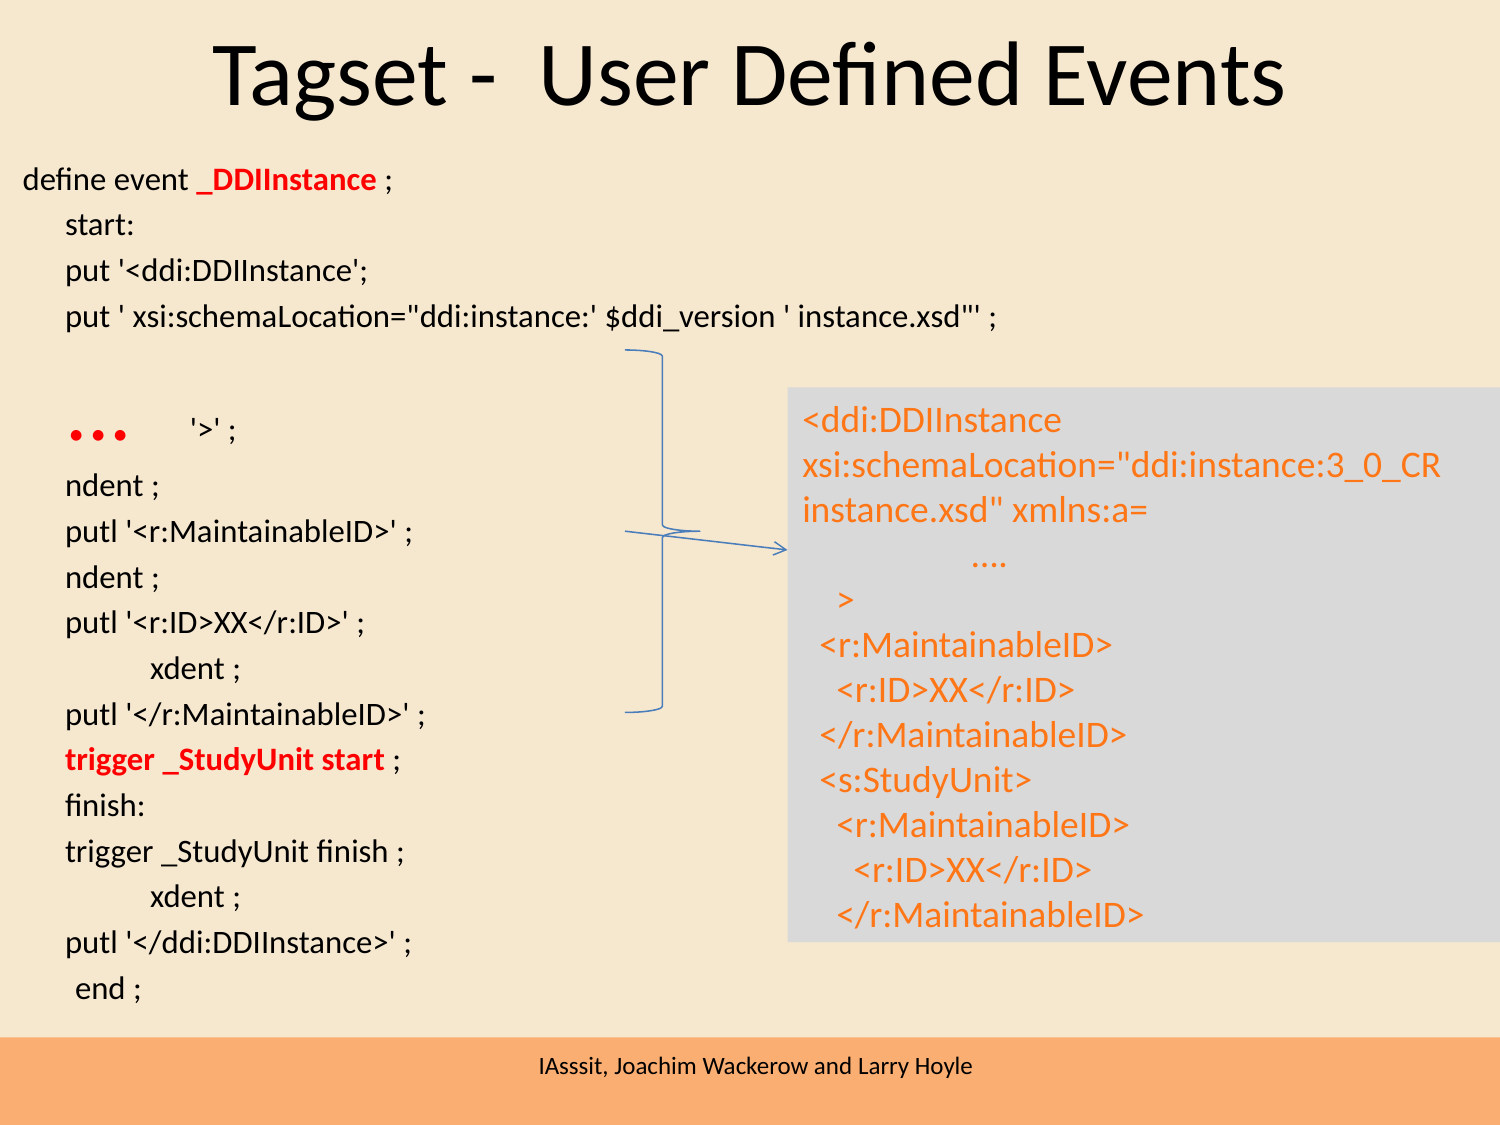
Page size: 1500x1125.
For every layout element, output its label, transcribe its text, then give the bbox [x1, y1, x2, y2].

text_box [624, 349, 1500, 949]
footer IAsssit, Joachim Wackerow and Larry Hoyle [399, 1042, 1113, 1103]
list define event _DDIInstance ; start: put '<ddi:DDIInstance'; put ' xsi:schemaLocation="ddi:instance:' $ddi_version ' instance.xsd"' ; ... '>' ; ndent ; putl '<r:MaintainableID>' ; ndent ; putl '<r:ID>XX</r:ID>' ; xdent ; putl '</r:MaintainableID>' ; trigger _StudyUnit start ; finish: trigger _StudyUnit finish ; xdent ; putl '</ddi:DDIInstance>' ; end ; [0, 149, 1500, 1025]
title Tagset - User Defined Events [75, 0, 1425, 138]
